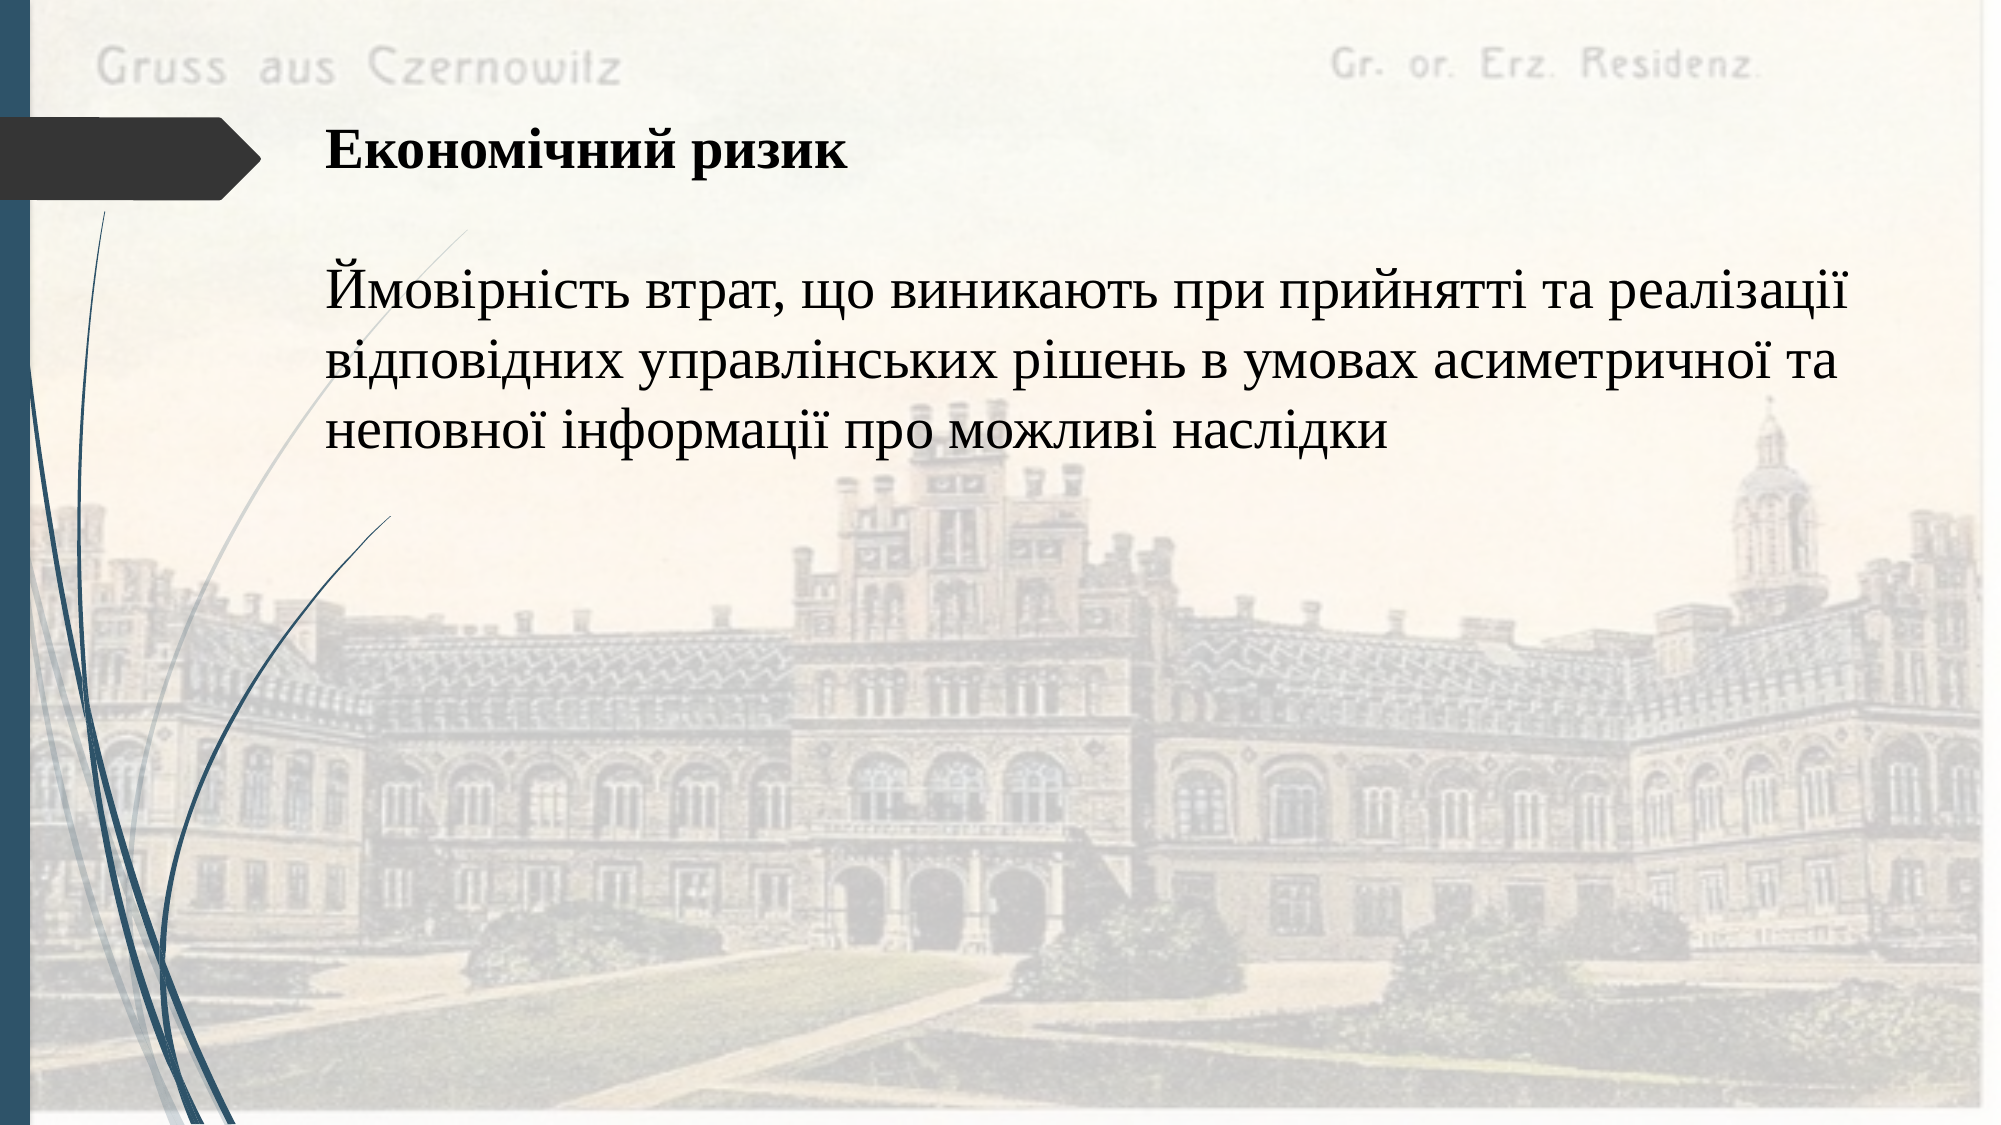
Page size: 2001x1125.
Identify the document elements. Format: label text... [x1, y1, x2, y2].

title Економічний ризик Ймовірність втрат, що виникають при прийнятті та реалізації відповідних управлінських рішень в умовах асиметричної та неповної інформації про можливі наслідки [310, 102, 1888, 807]
